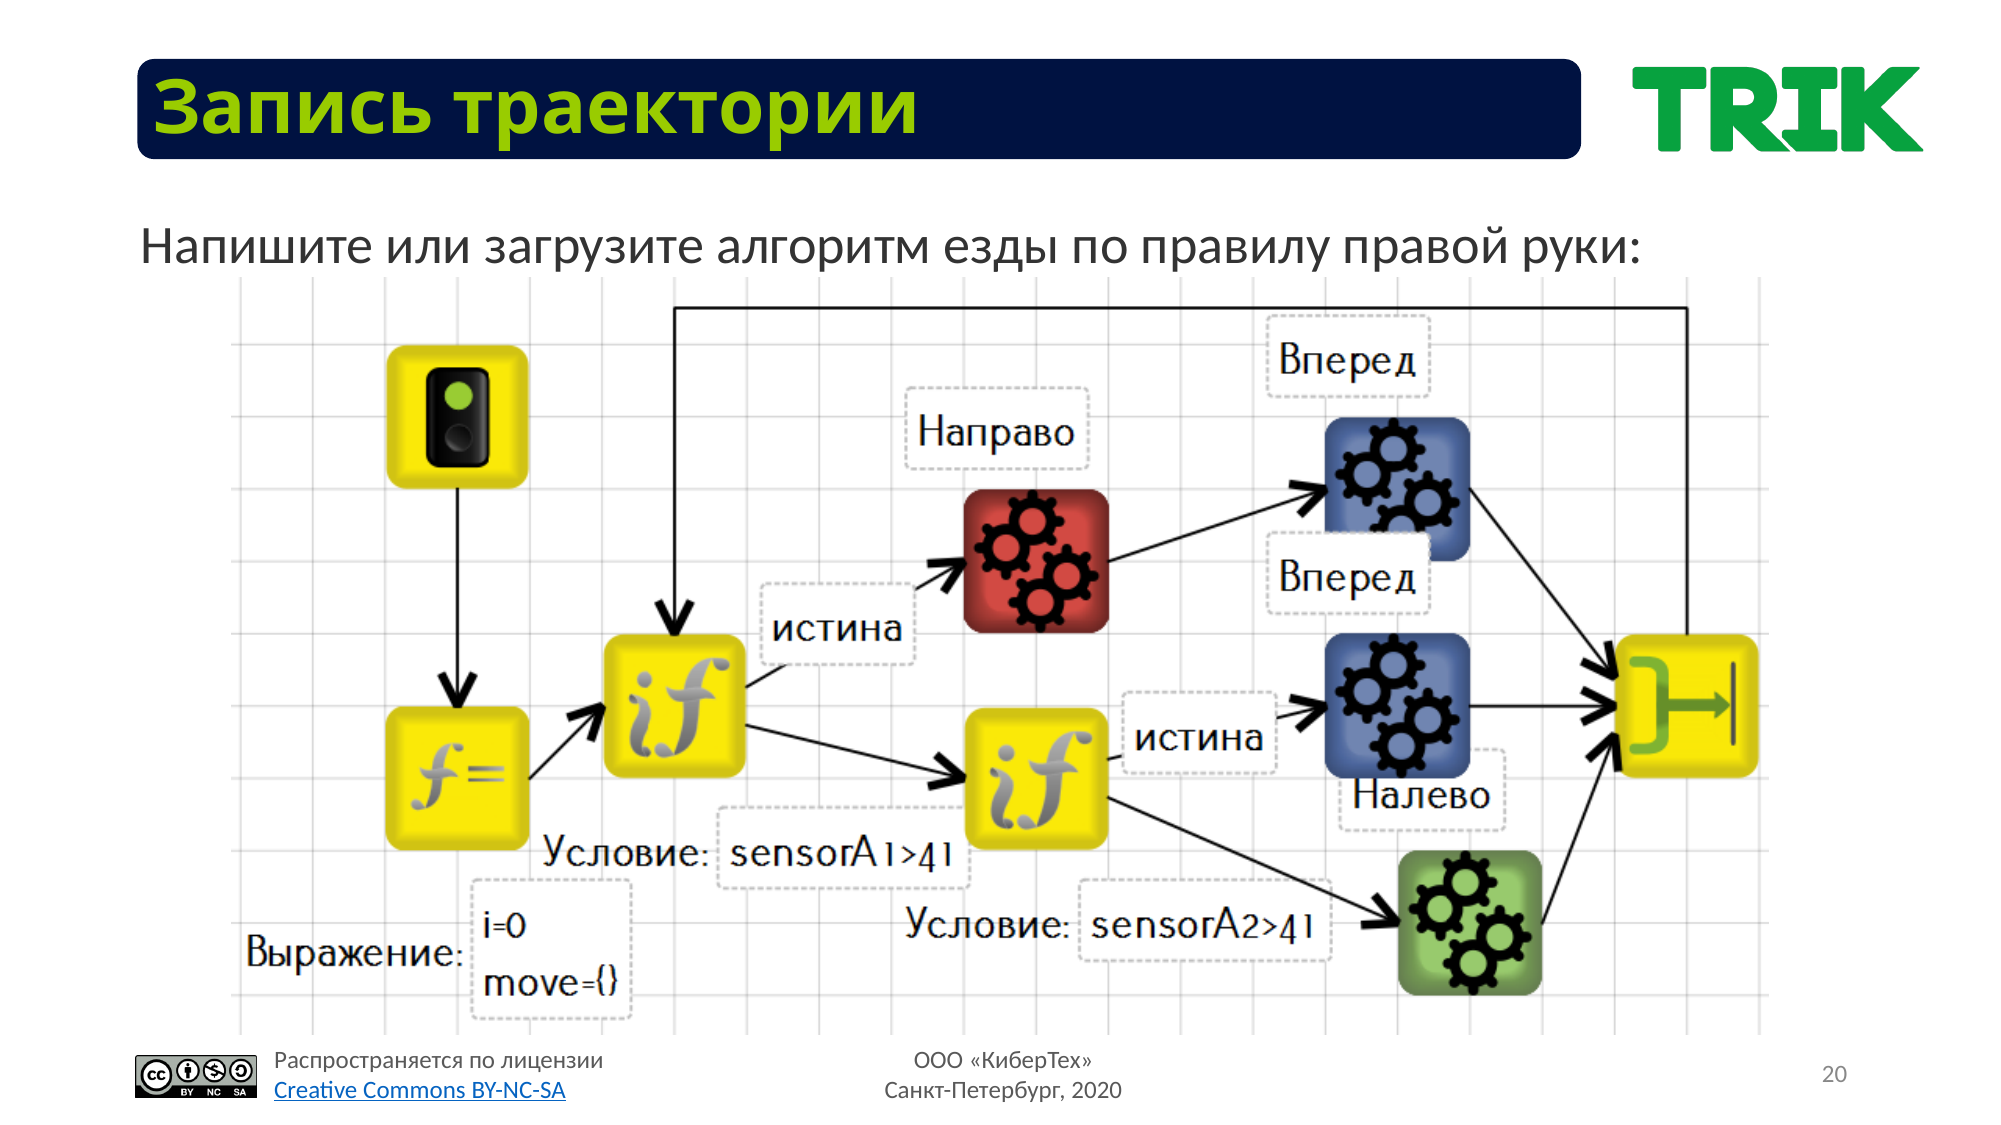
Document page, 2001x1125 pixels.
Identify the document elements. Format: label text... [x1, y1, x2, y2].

picture [1631, 64, 1924, 154]
text_box 20 [1412, 1042, 1863, 1103]
picture [231, 276, 1769, 1036]
picture [135, 1055, 257, 1098]
text_box Напишите или загрузите алгоритм езды по правилу правой руки: [125, 184, 1851, 327]
text_box Запись траектории [137, 61, 1582, 162]
